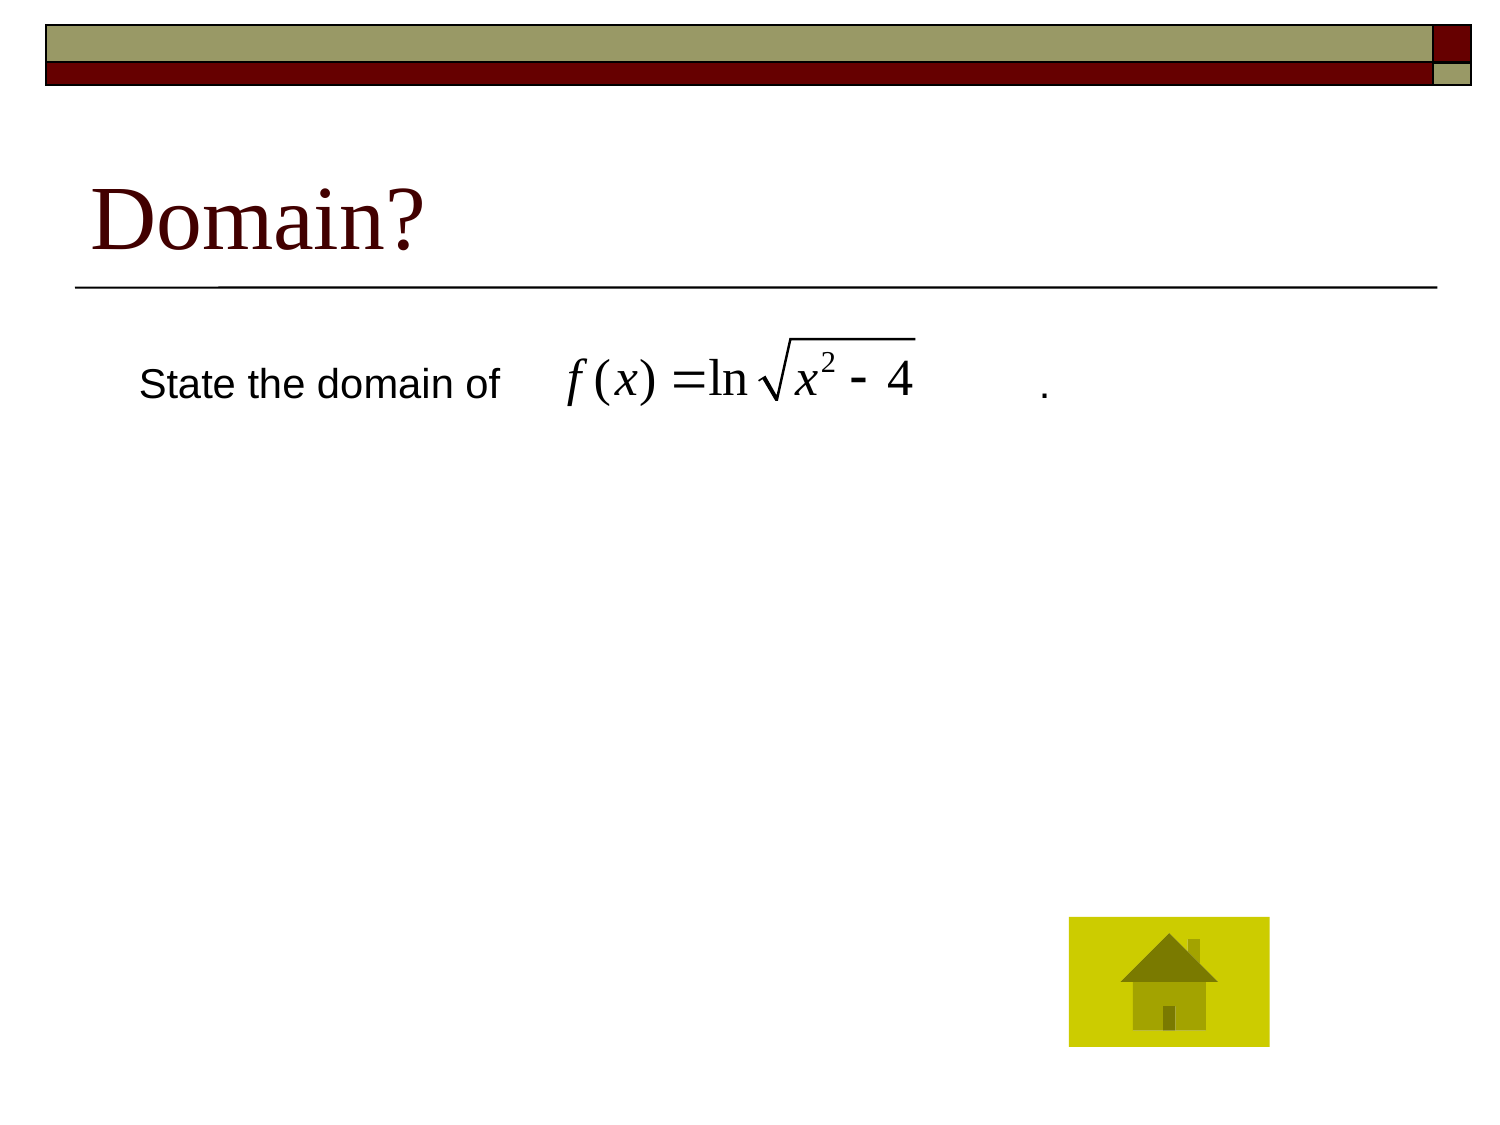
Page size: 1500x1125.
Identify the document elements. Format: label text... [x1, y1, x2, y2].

text_box State the domain of . [123, 349, 543, 415]
title Domain? [74, 87, 1426, 276]
text_box State the domain of . [932, 349, 1223, 415]
text_box [1068, 916, 1270, 1047]
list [548, 326, 928, 418]
